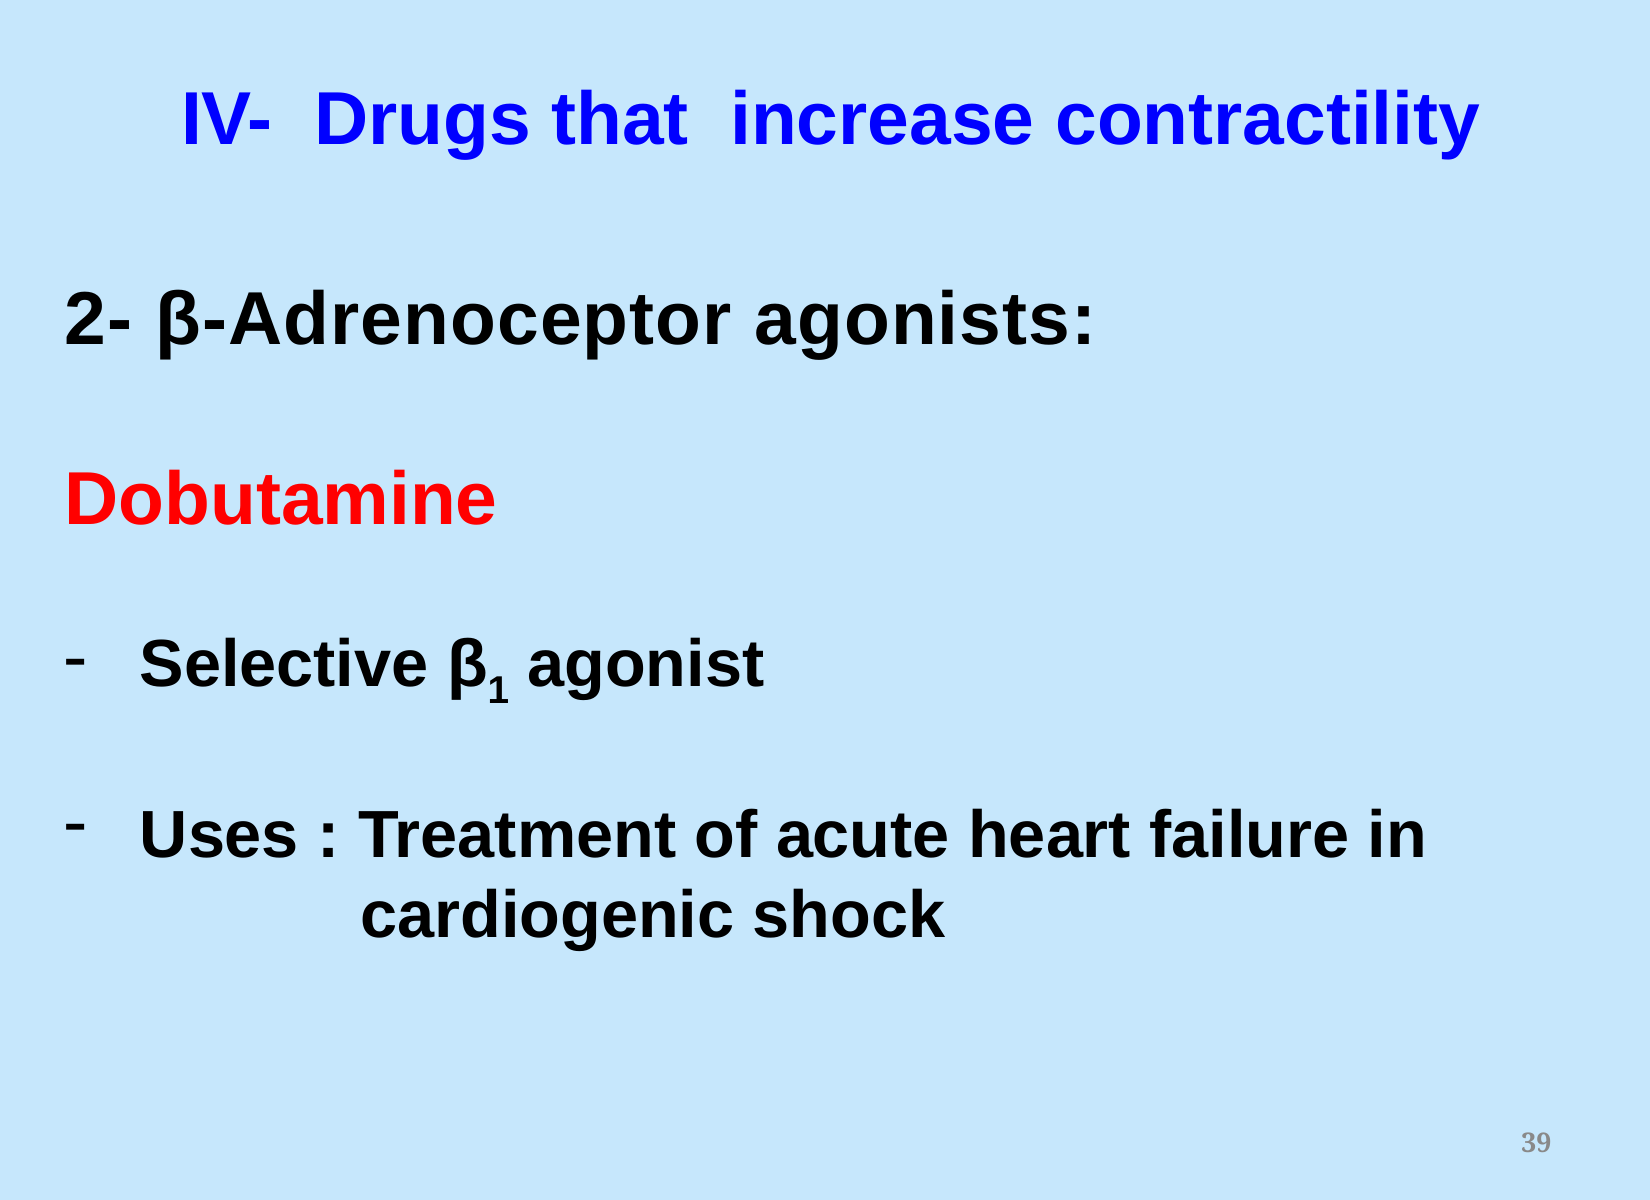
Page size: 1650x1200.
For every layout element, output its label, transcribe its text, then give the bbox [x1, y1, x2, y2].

text_box IV- Drugs that increase contractility 2- β-Adrenoceptor agonists: Dobutamine Selective β1 agonist Uses : Treatment of acute heart failure in cardiogenic shock [49, 62, 1613, 1200]
